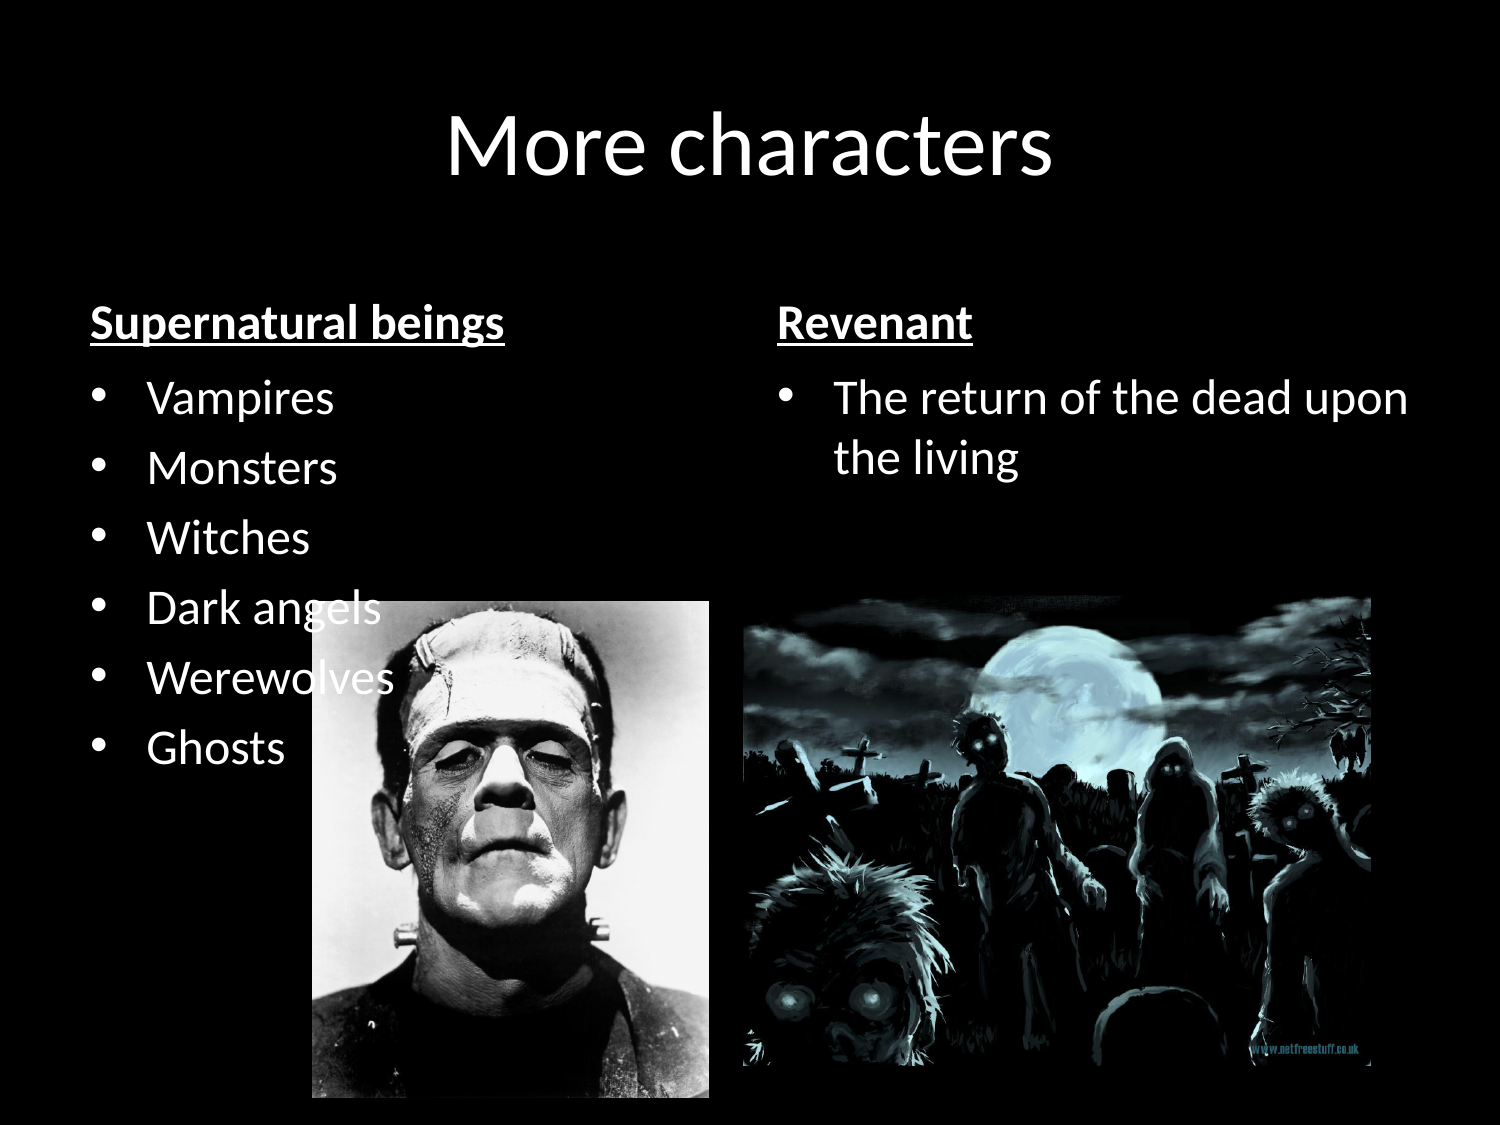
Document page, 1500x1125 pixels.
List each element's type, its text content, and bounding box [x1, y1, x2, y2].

picture [743, 595, 1371, 1067]
picture [312, 601, 709, 1098]
list Revenant [761, 251, 1425, 356]
title More characters [75, 45, 1425, 233]
list Vampires Monsters Witches Dark angels Werewolves Ghosts [75, 356, 738, 1005]
list The return of the dead upon the living [761, 356, 1425, 1005]
list Supernatural beings [75, 251, 738, 356]
